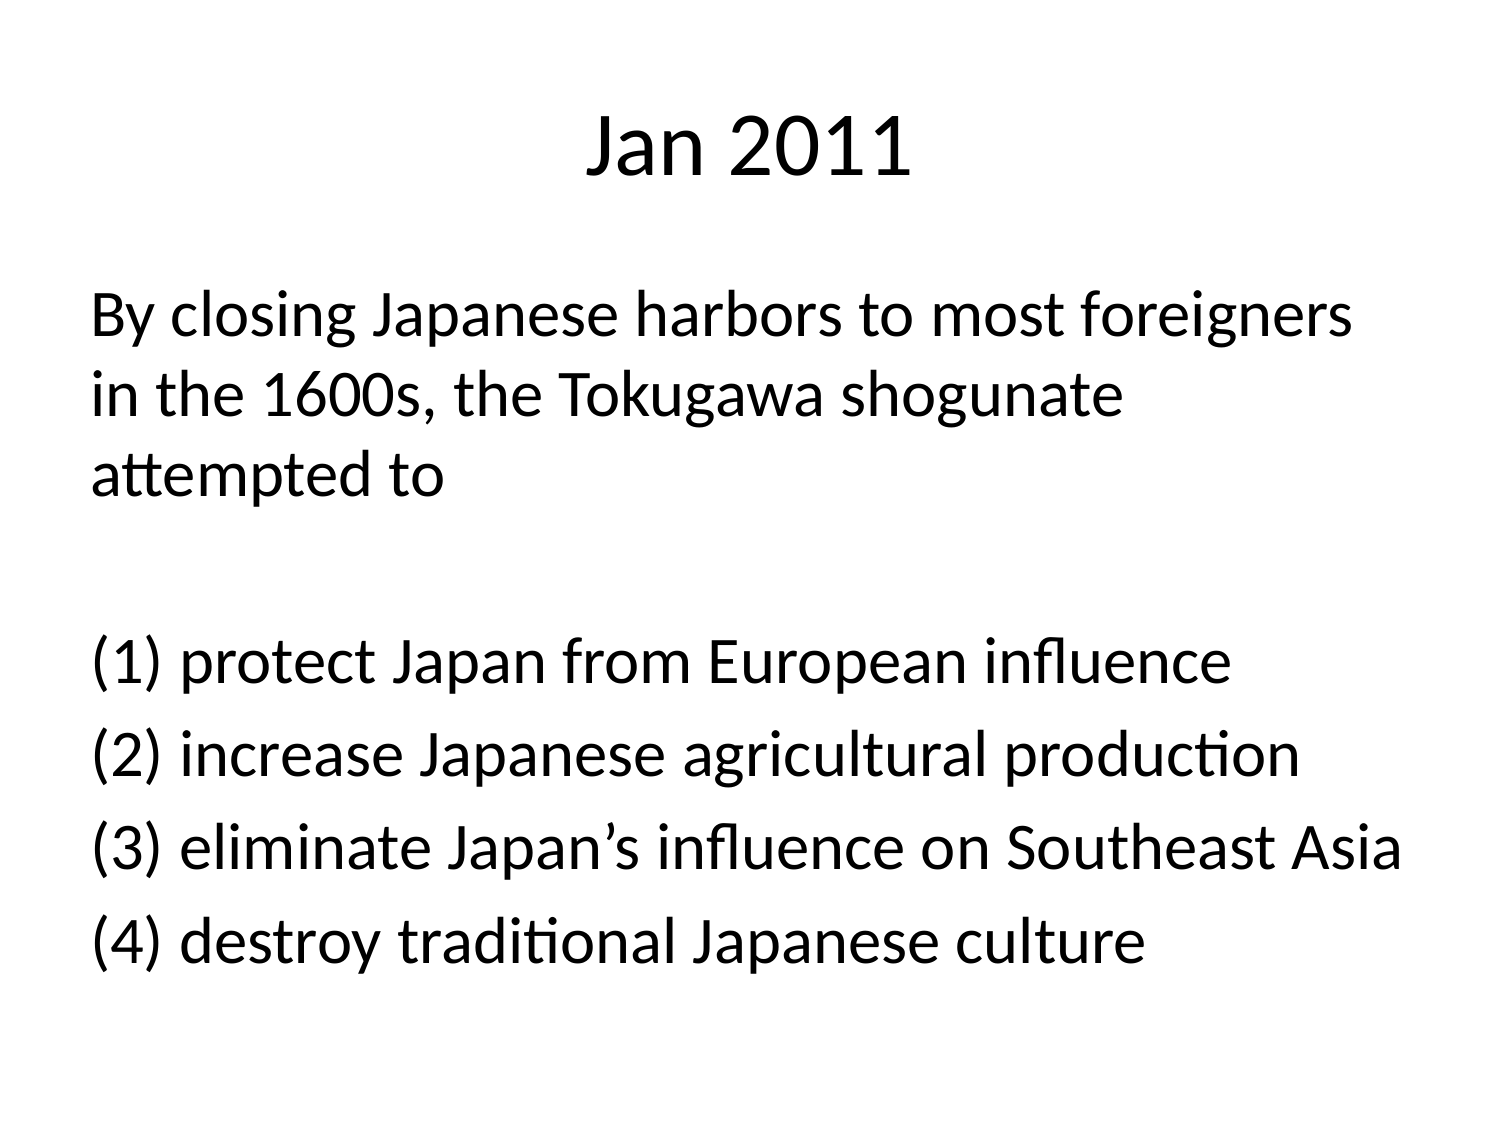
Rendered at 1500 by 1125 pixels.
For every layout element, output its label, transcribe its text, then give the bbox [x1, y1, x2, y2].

title Jan 2011 [75, 45, 1425, 233]
list By closing Japanese harbors to most foreigners in the 1600s, the Tokugawa shogunate attempted to (1) protect Japan from European influence (2) increase Japanese agricultural production (3) eliminate Japan’s influence on Southeast Asia (4) destroy traditional Japanese culture [75, 262, 1425, 1005]
